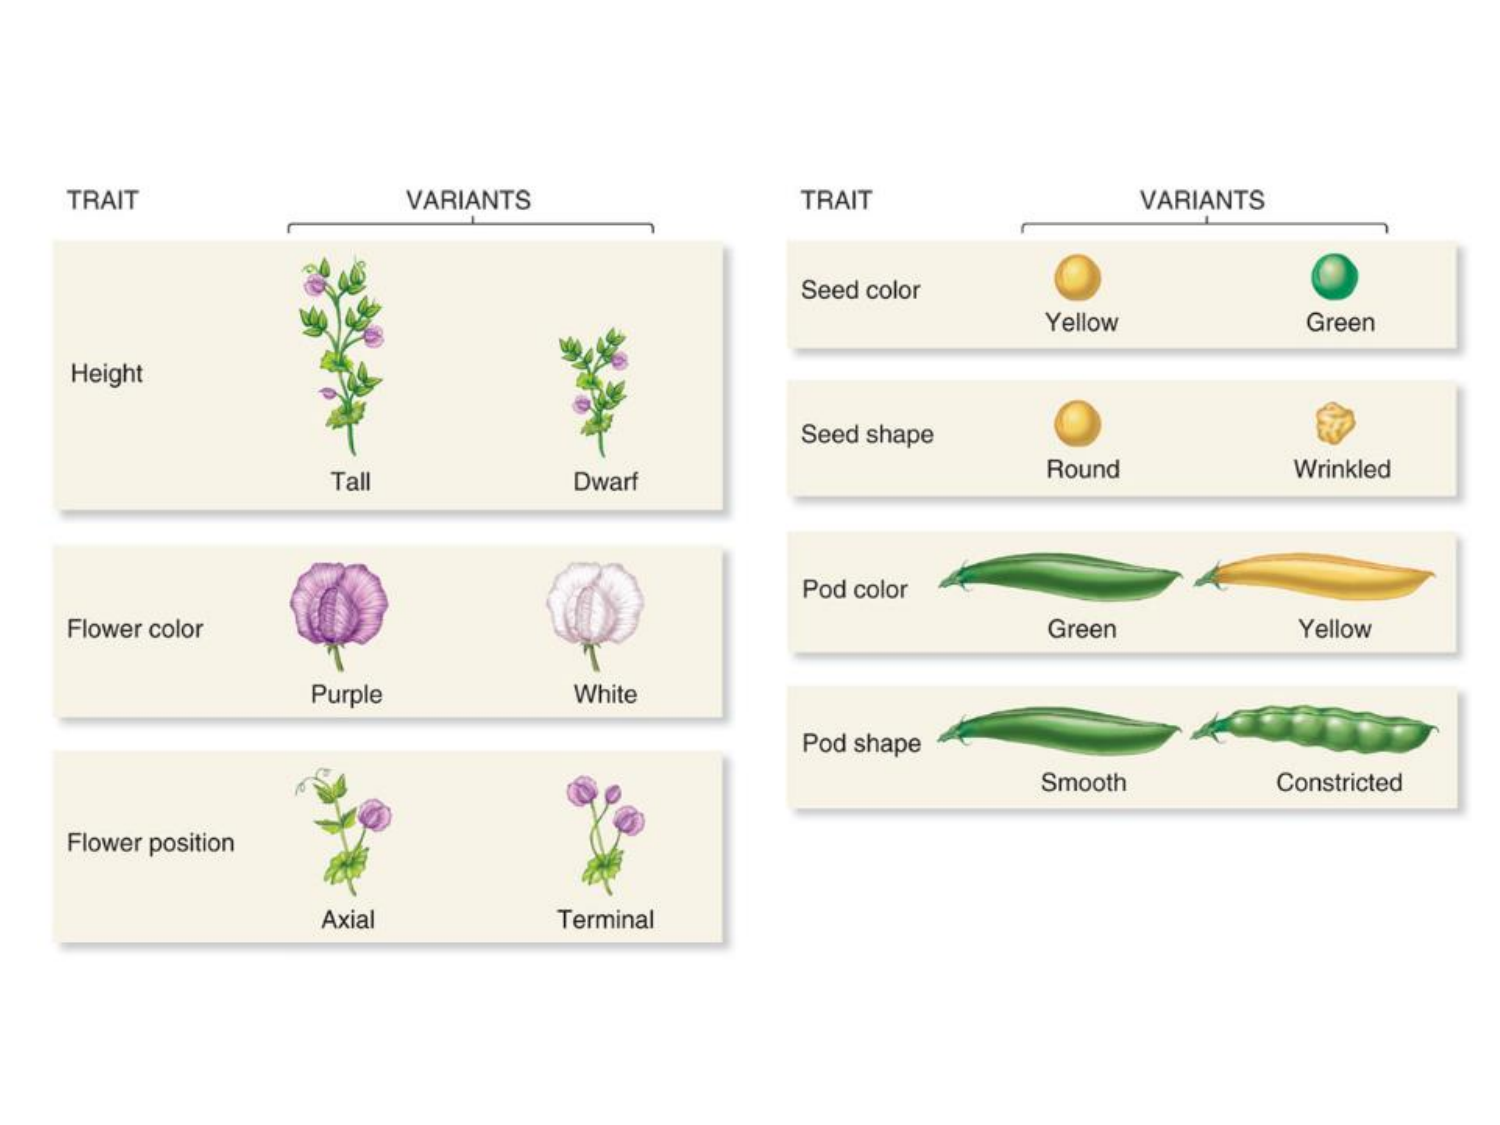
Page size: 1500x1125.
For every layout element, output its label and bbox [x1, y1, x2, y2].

picture [37, 174, 1476, 963]
